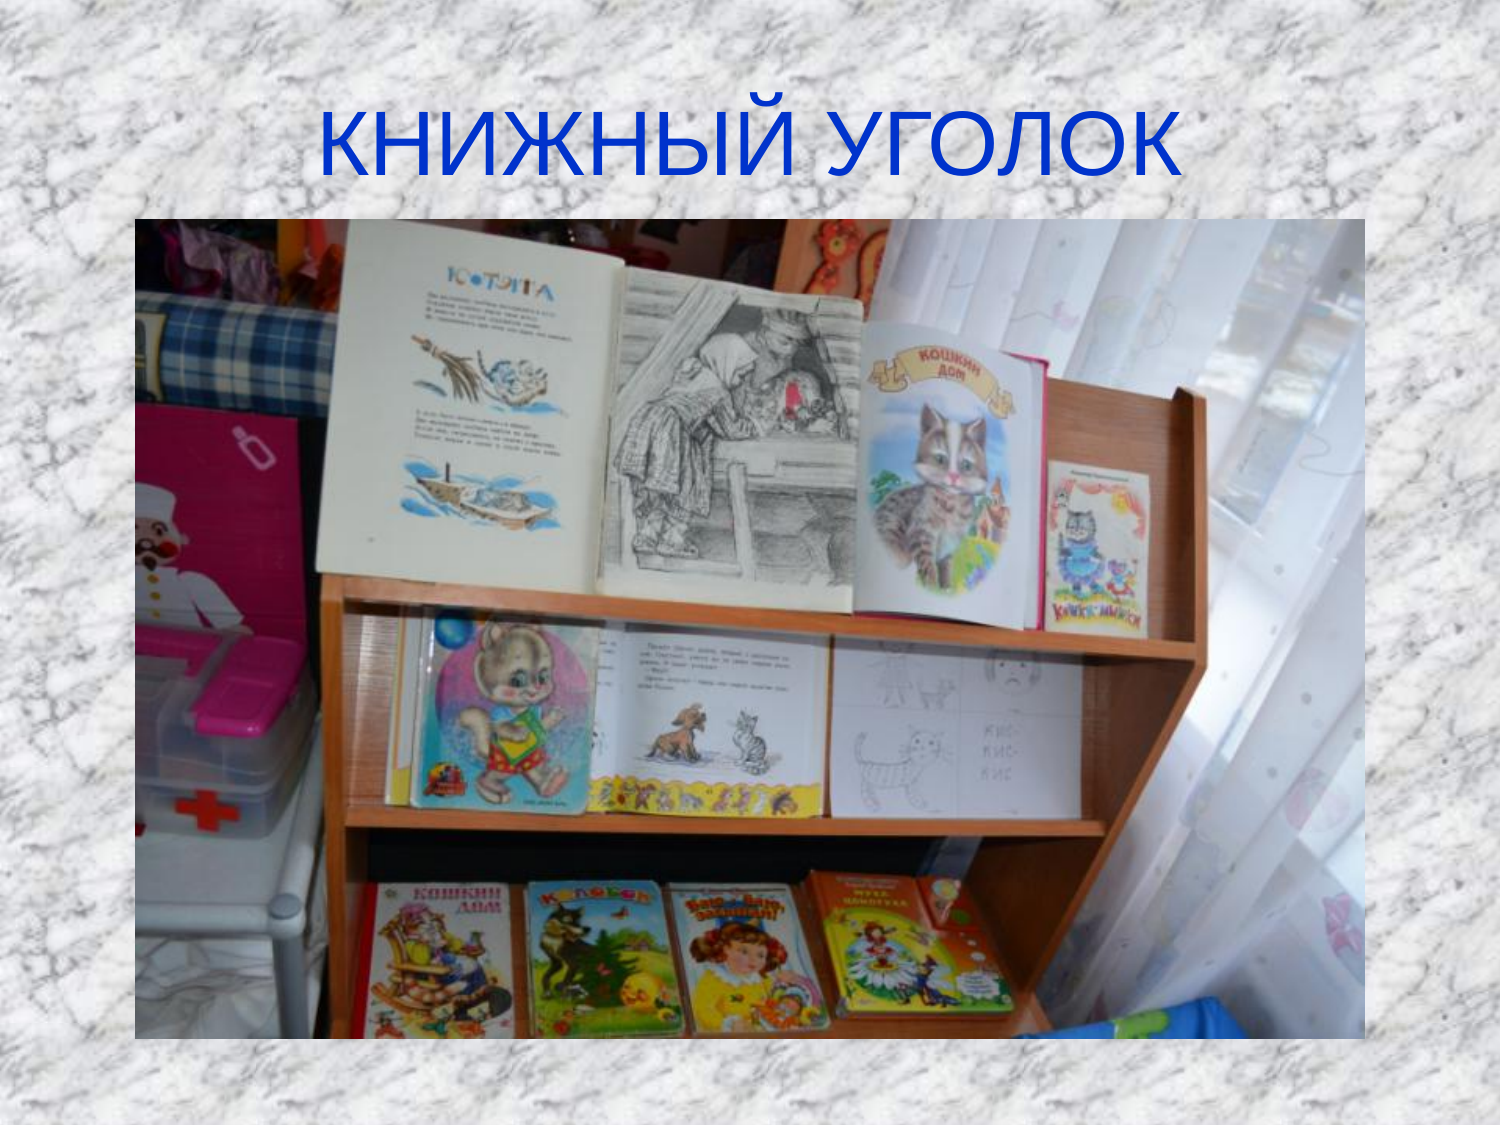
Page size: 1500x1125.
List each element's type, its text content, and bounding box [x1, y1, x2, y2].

picture [0, 0, 1500, 1125]
title КНИЖНЫЙ УГОЛОК [74, 44, 1426, 233]
